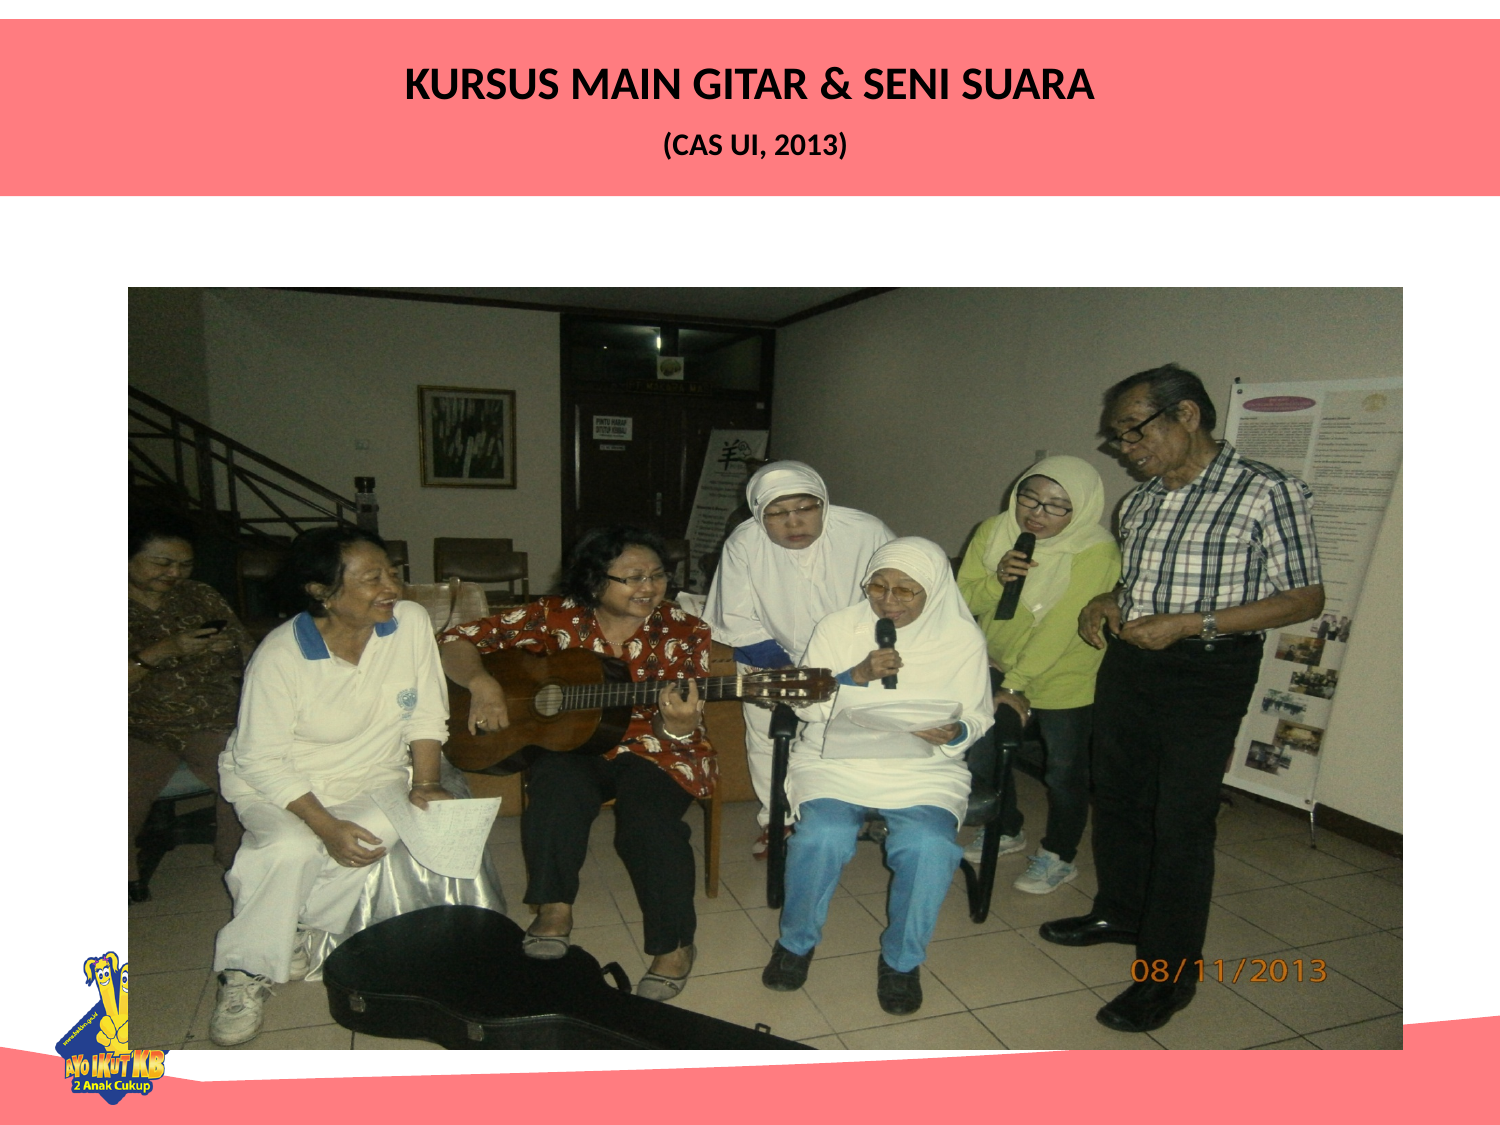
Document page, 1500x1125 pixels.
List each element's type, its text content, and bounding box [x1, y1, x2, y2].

picture [53, 287, 1403, 1105]
title KURSUS MAIN GITAR & SENI SUARA (CAS UI, 2013) [29, 44, 1471, 173]
